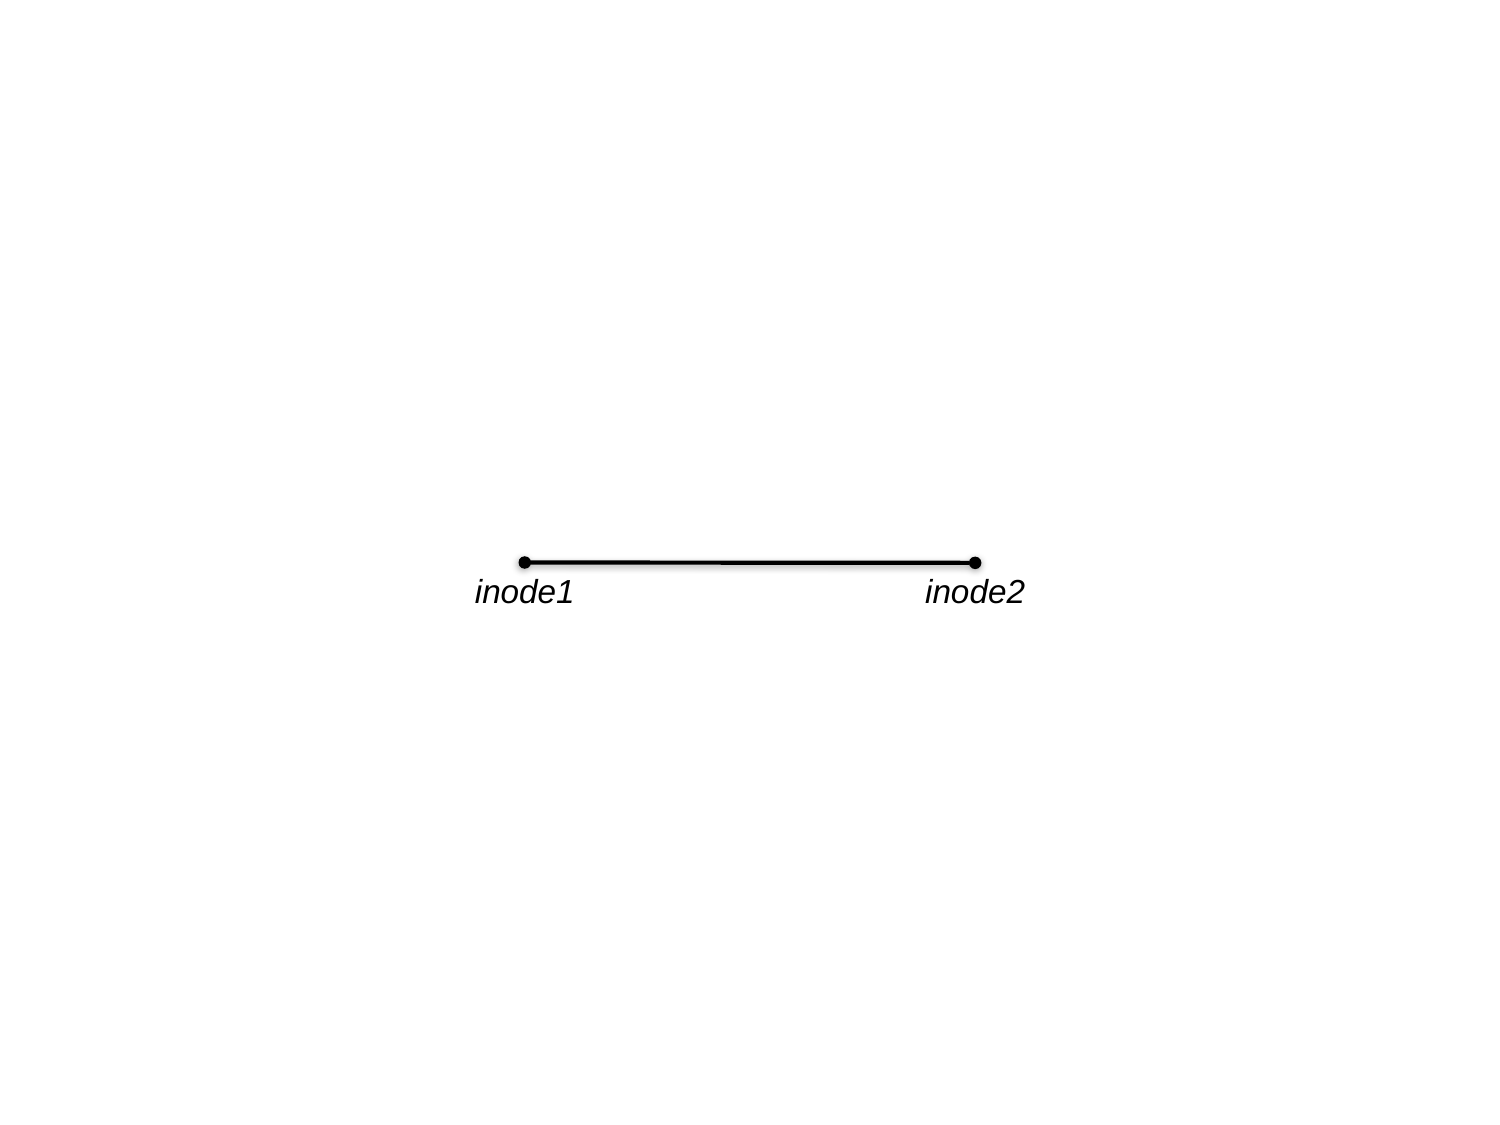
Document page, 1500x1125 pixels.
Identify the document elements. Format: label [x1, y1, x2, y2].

text_box [380, 562, 1120, 619]
